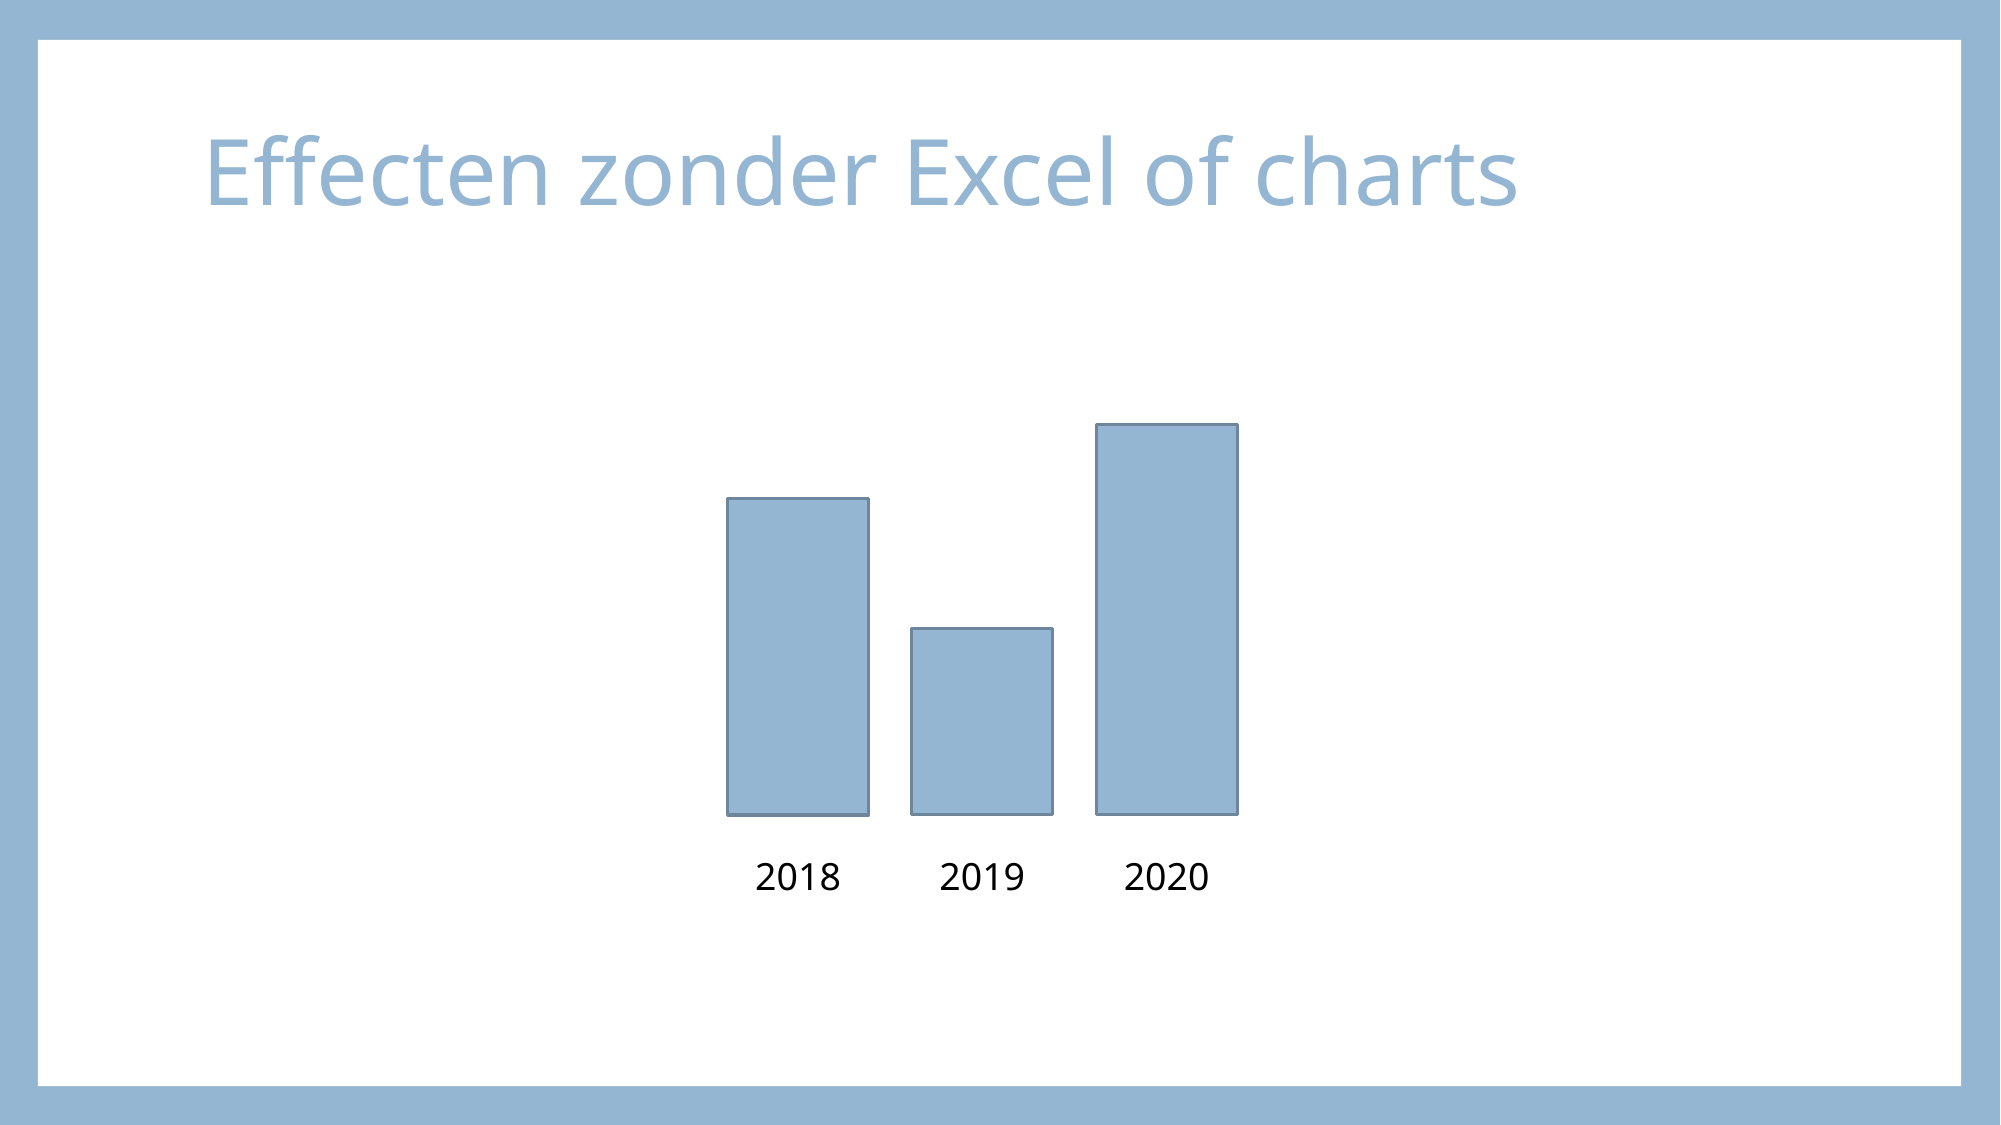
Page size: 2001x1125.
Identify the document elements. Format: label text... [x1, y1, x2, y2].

text_box 2018 [727, 845, 869, 906]
text_box [1095, 423, 1239, 816]
title Effecten zonder Excel of charts [187, 99, 1808, 252]
text_box 2019 [911, 845, 1053, 906]
text_box 2020 [1096, 845, 1238, 906]
text_box [726, 497, 870, 817]
text_box [910, 627, 1054, 816]
